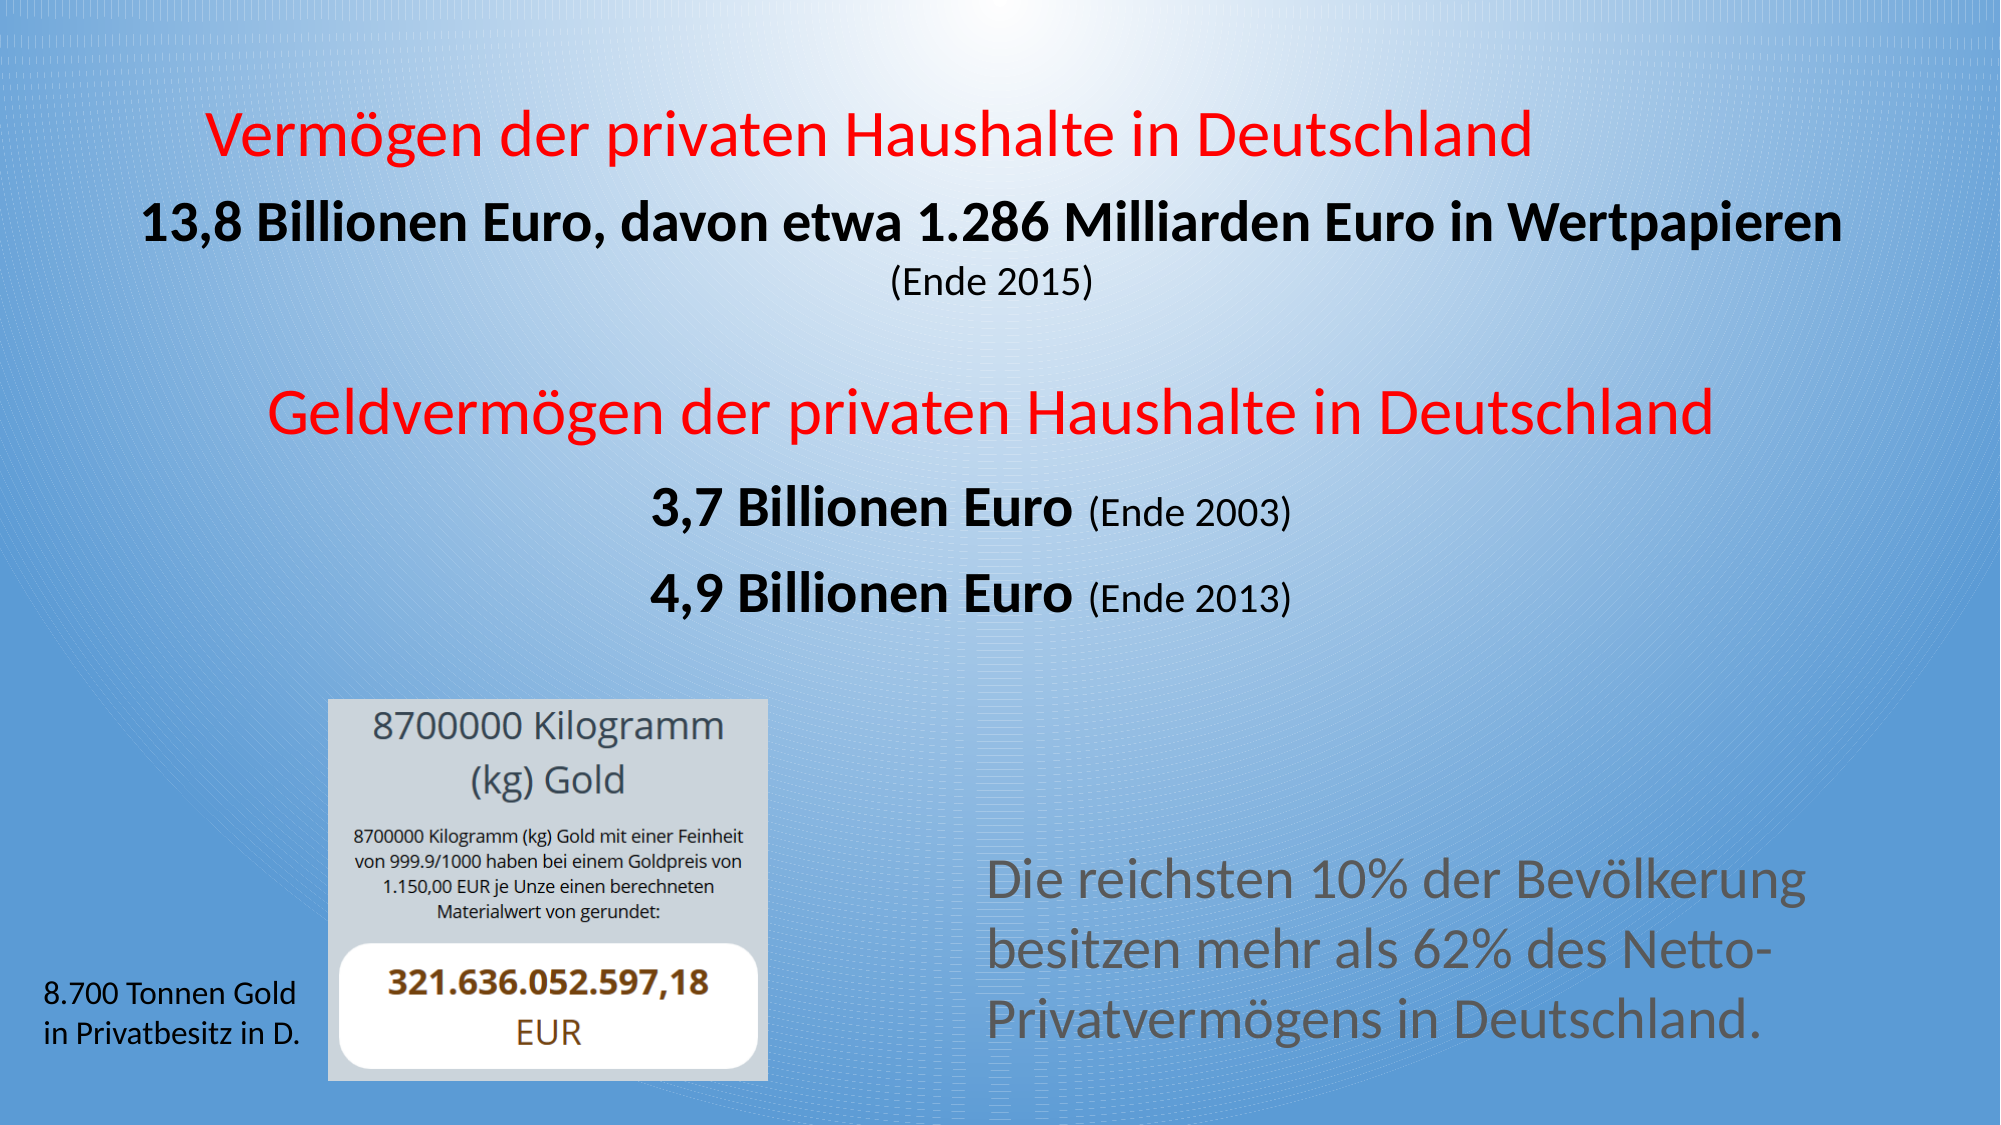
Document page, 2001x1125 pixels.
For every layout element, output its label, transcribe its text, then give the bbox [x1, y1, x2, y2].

text_box Vermögen der privaten Haushalte in Deutschland [176, 82, 1579, 176]
text_box 3,7 Billionen Euro (Ende 2003) [466, 461, 1477, 546]
text_box 8.700 Tonnen Gold in Privatbesitz in D. [28, 964, 328, 1059]
text_box 4,9 Billionen Euro (Ende 2013) [466, 546, 1477, 632]
picture [328, 699, 768, 1081]
text_box 13,8 Billionen Euro, davon etwa 1.286 Milliarden Euro in Wertpapieren (Ende 2015) [117, 176, 1867, 311]
text_box Die reichsten 10% der Bevölkerung besitzen mehr als 62% des Netto-Privatvermögens in Deutschland. [971, 832, 2000, 1058]
text_box Geldvermögen der privaten Haushalte in Deutschland [194, 360, 1790, 456]
